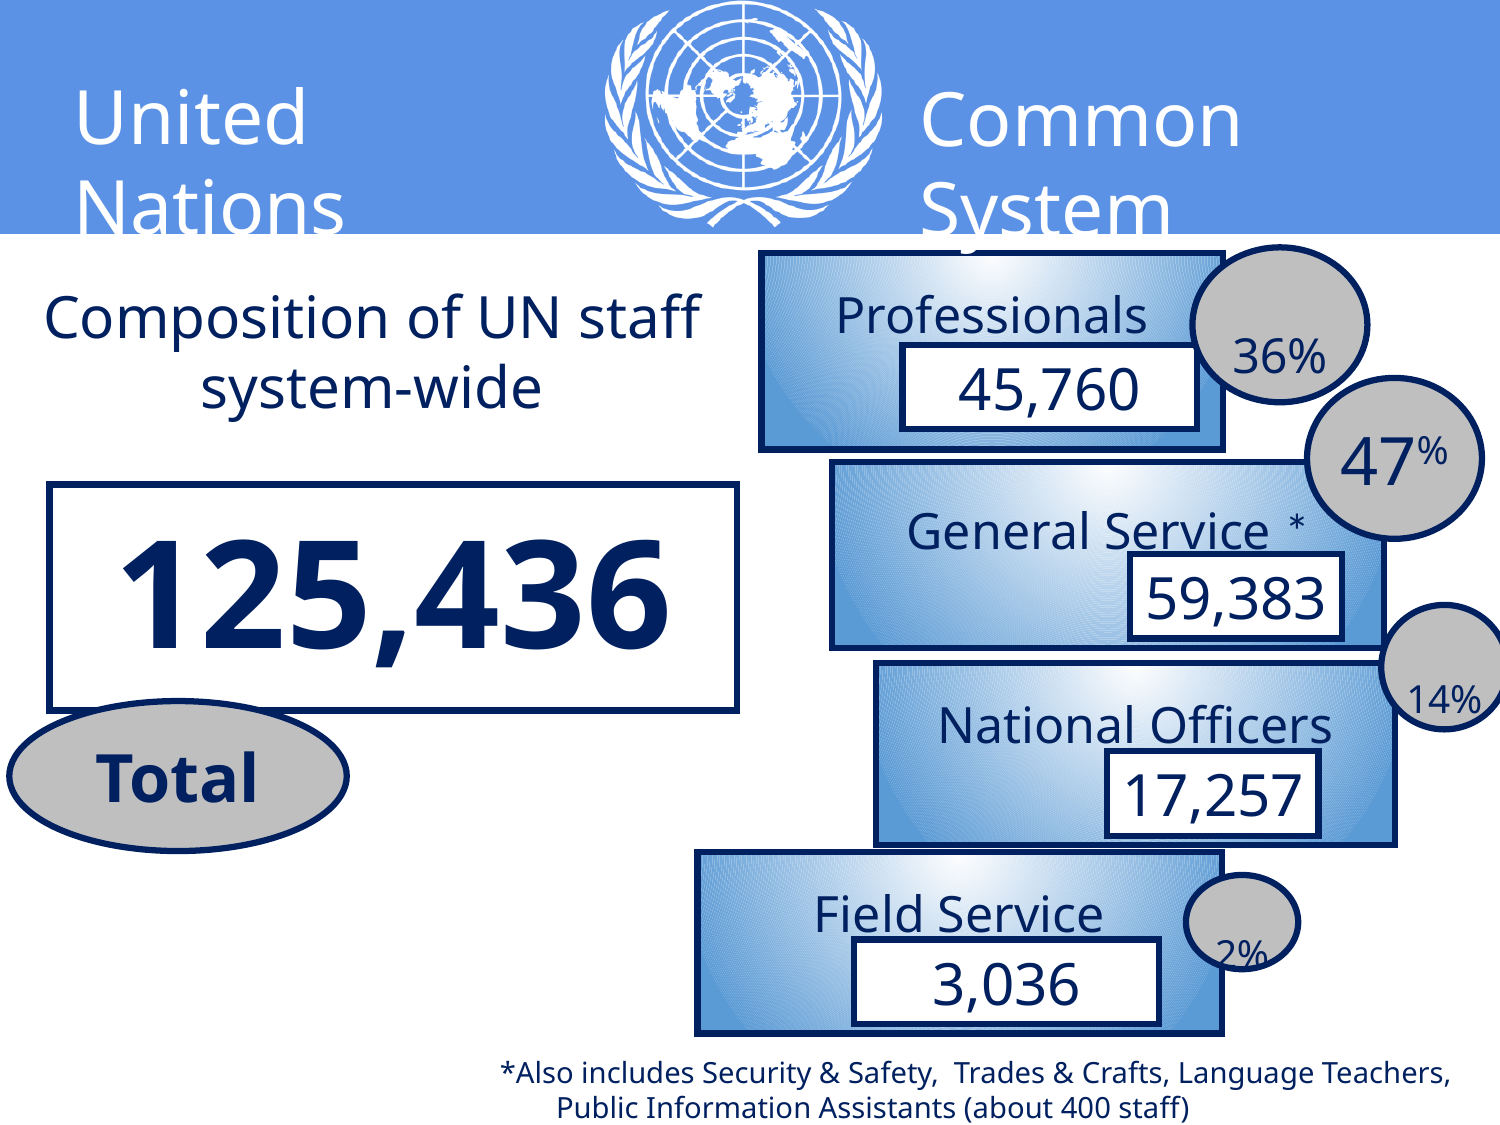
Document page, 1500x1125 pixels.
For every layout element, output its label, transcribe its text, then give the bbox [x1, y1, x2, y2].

text_box *Also includes Security & Safety, Trades & Crafts, Language Teachers, Public Information Assistants (about 400 staff) [484, 1046, 1500, 1125]
text_box 17,257 [1107, 751, 1319, 836]
text_box 3,036 [853, 939, 1160, 1025]
text_box 14% [1381, 604, 1500, 730]
text_box 59,383 [1130, 553, 1342, 639]
text_box 47% [1307, 377, 1482, 539]
text_box Field Service [697, 852, 1222, 1034]
text_box 36% [1192, 247, 1368, 403]
text_box National Officers [875, 663, 1395, 845]
text_box General Service * [831, 461, 1385, 649]
text_box Composition of UN staff system-wide [6, 272, 738, 428]
text_box 45,760 [902, 344, 1198, 430]
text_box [0, 0, 1500, 233]
text_box 125,436 [49, 484, 737, 711]
text_box Total [9, 701, 347, 852]
text_box Professionals [761, 253, 1223, 450]
text_box 2% [1185, 874, 1299, 970]
